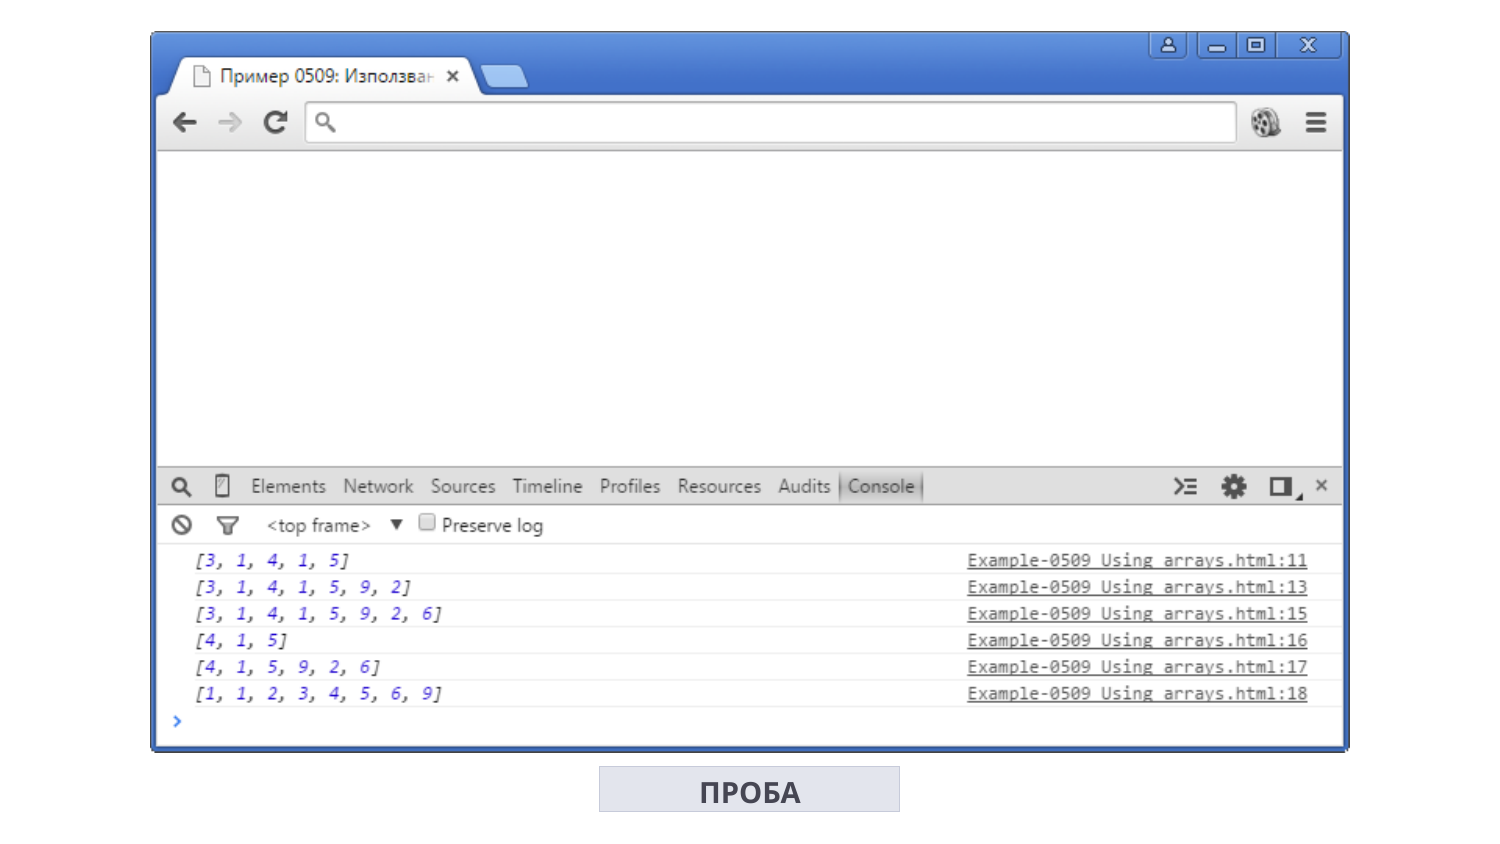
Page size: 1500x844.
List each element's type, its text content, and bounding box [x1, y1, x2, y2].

text_box ПРОБА [599, 766, 900, 812]
picture [149, 31, 1351, 753]
